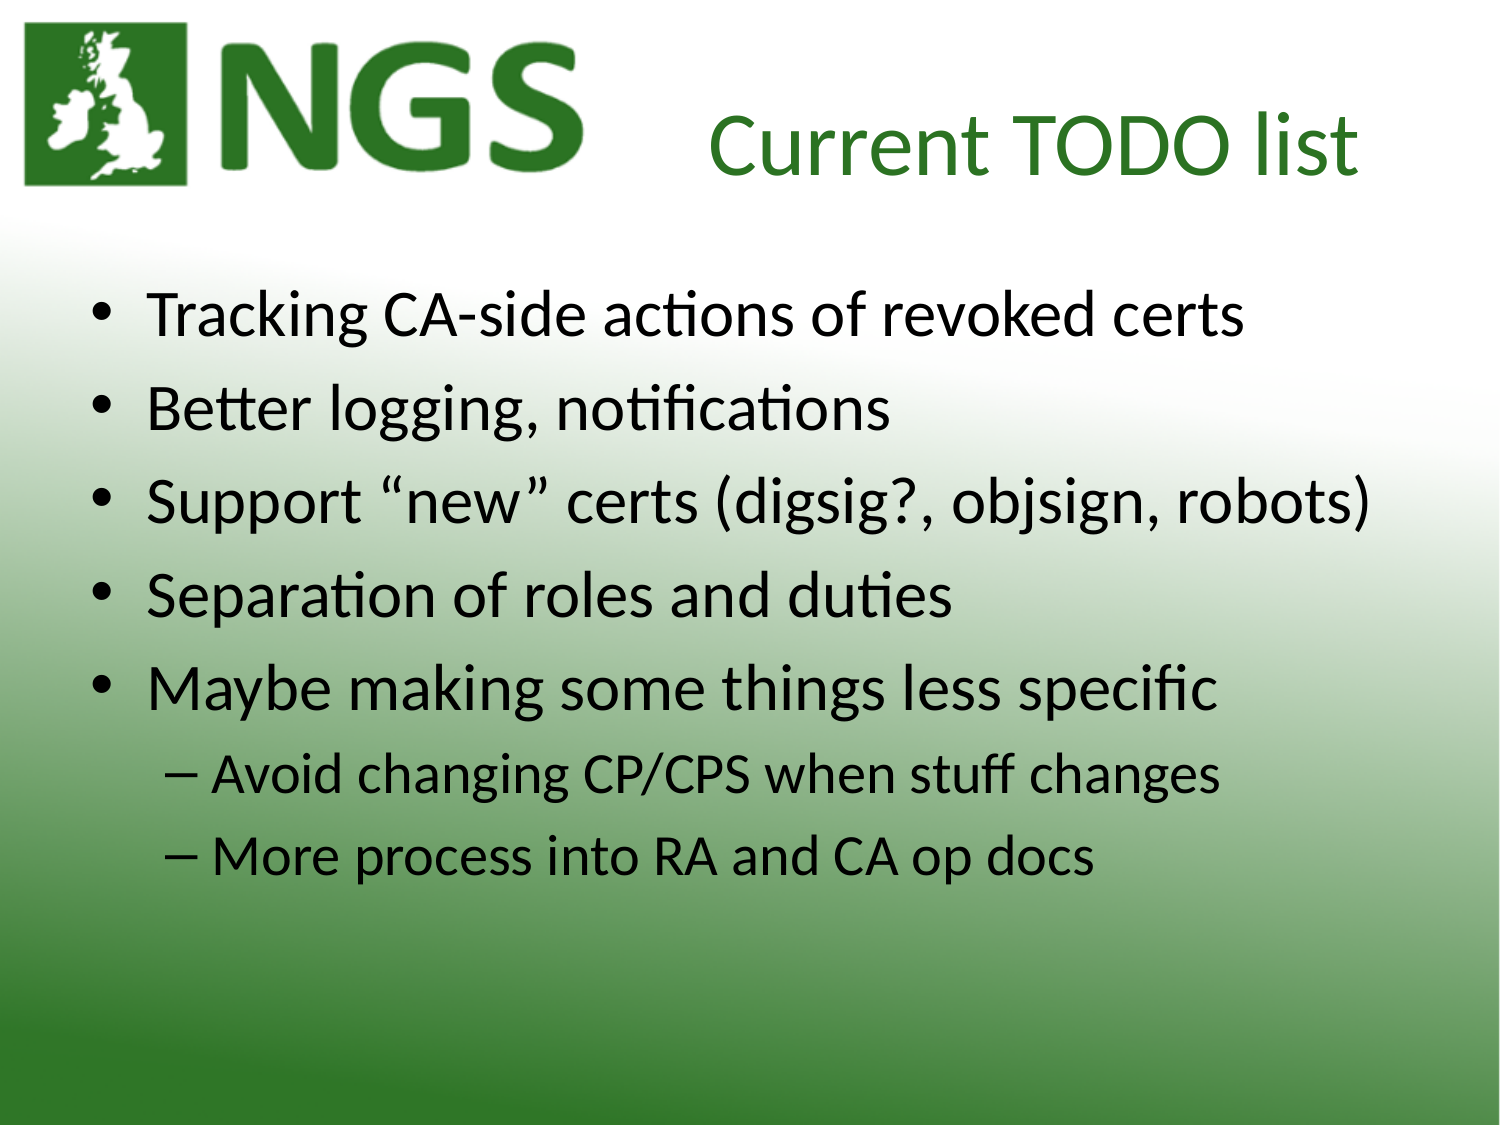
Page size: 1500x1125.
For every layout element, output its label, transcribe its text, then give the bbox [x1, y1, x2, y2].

list Tracking CA-side actions of revoked certs Better logging, notifications Support “new” certs (digsig?, objsign, robots) Separation of roles and duties Maybe making some things less specific Avoid changing CP/CPS when stuff changes More process into RA and CA op docs [75, 262, 1425, 1005]
title Current TODO list [644, 45, 1425, 233]
picture [0, 0, 1500, 1125]
